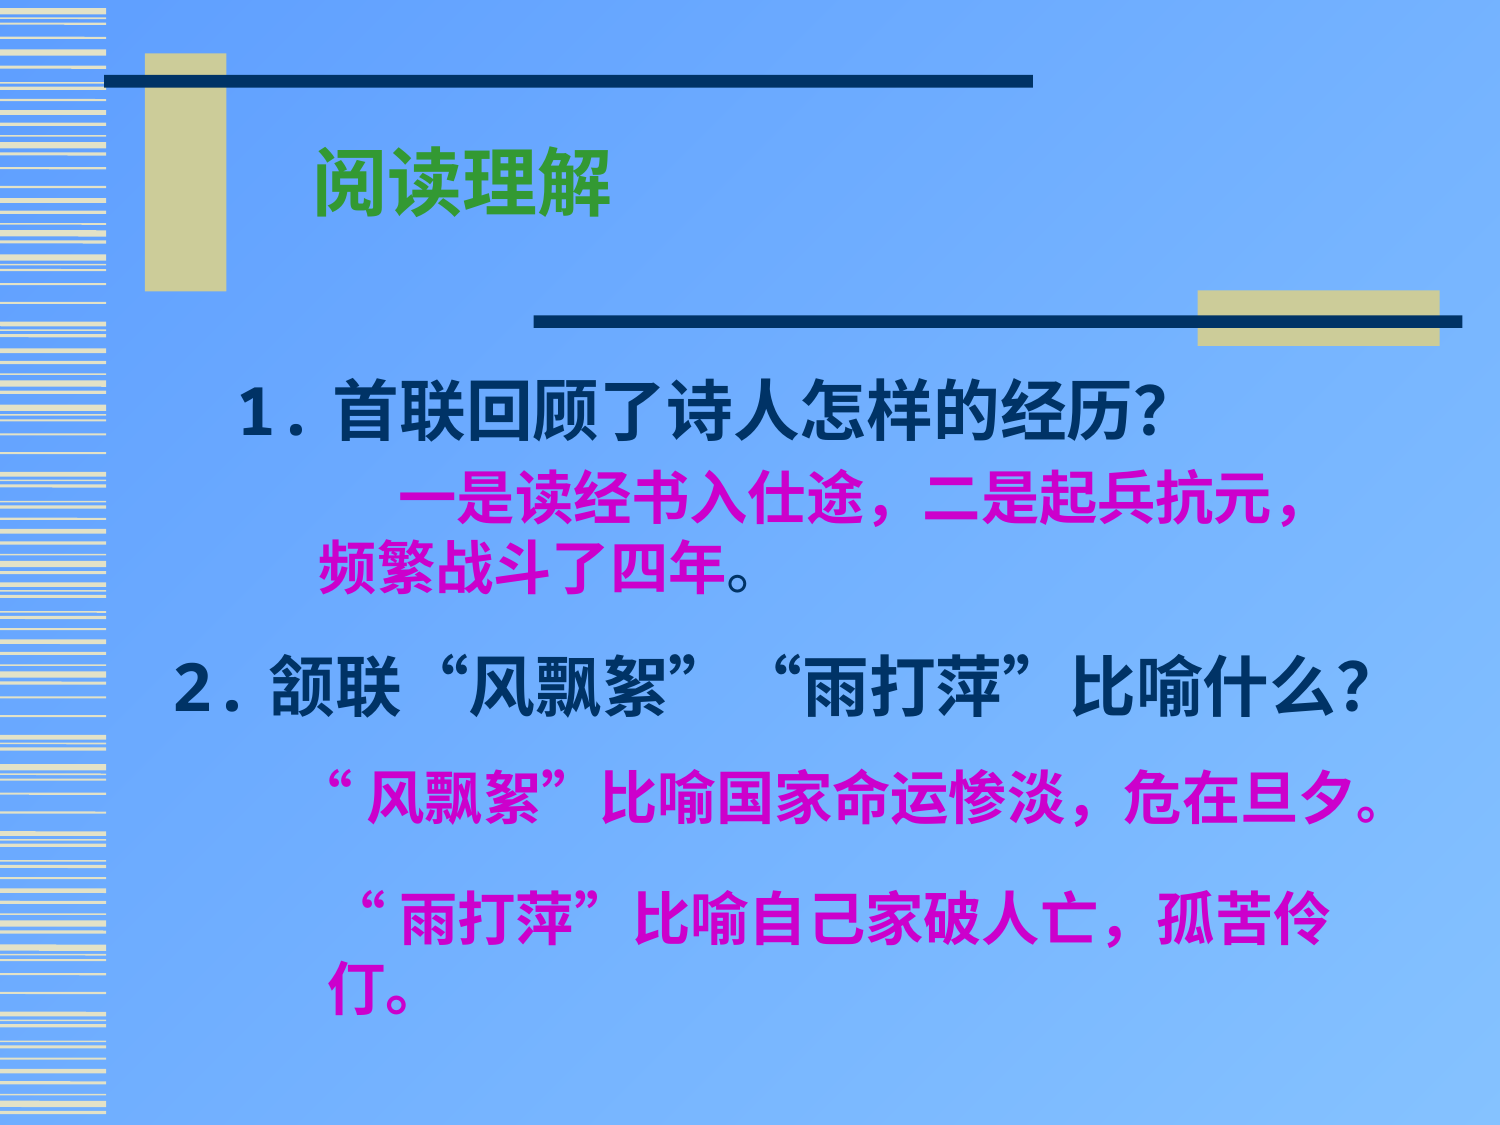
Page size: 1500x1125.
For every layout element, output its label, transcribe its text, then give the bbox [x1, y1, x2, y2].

text_box “雨打萍”比喻自己家破人亡，孤苦伶仃。 [312, 874, 1363, 1030]
text_box 明月 喻清高 [0, 25, 15, 36]
text_box 明月 喻清高 [25, 0, 40, 8]
text_box 一是读经书入仕途，二是起兵抗元， 频繁战斗了四年。 [263, 453, 1346, 609]
text_box “风飘絮”比喻国家命运惨淡，危在旦夕。 [279, 754, 1422, 839]
text_box 阅读理解 [298, 127, 628, 233]
text_box 1.首联回顾了诗人怎样的经历？ [222, 361, 1216, 456]
text_box 2.颔联“风飘絮”“雨打萍”比喻什么？ [157, 637, 1419, 733]
